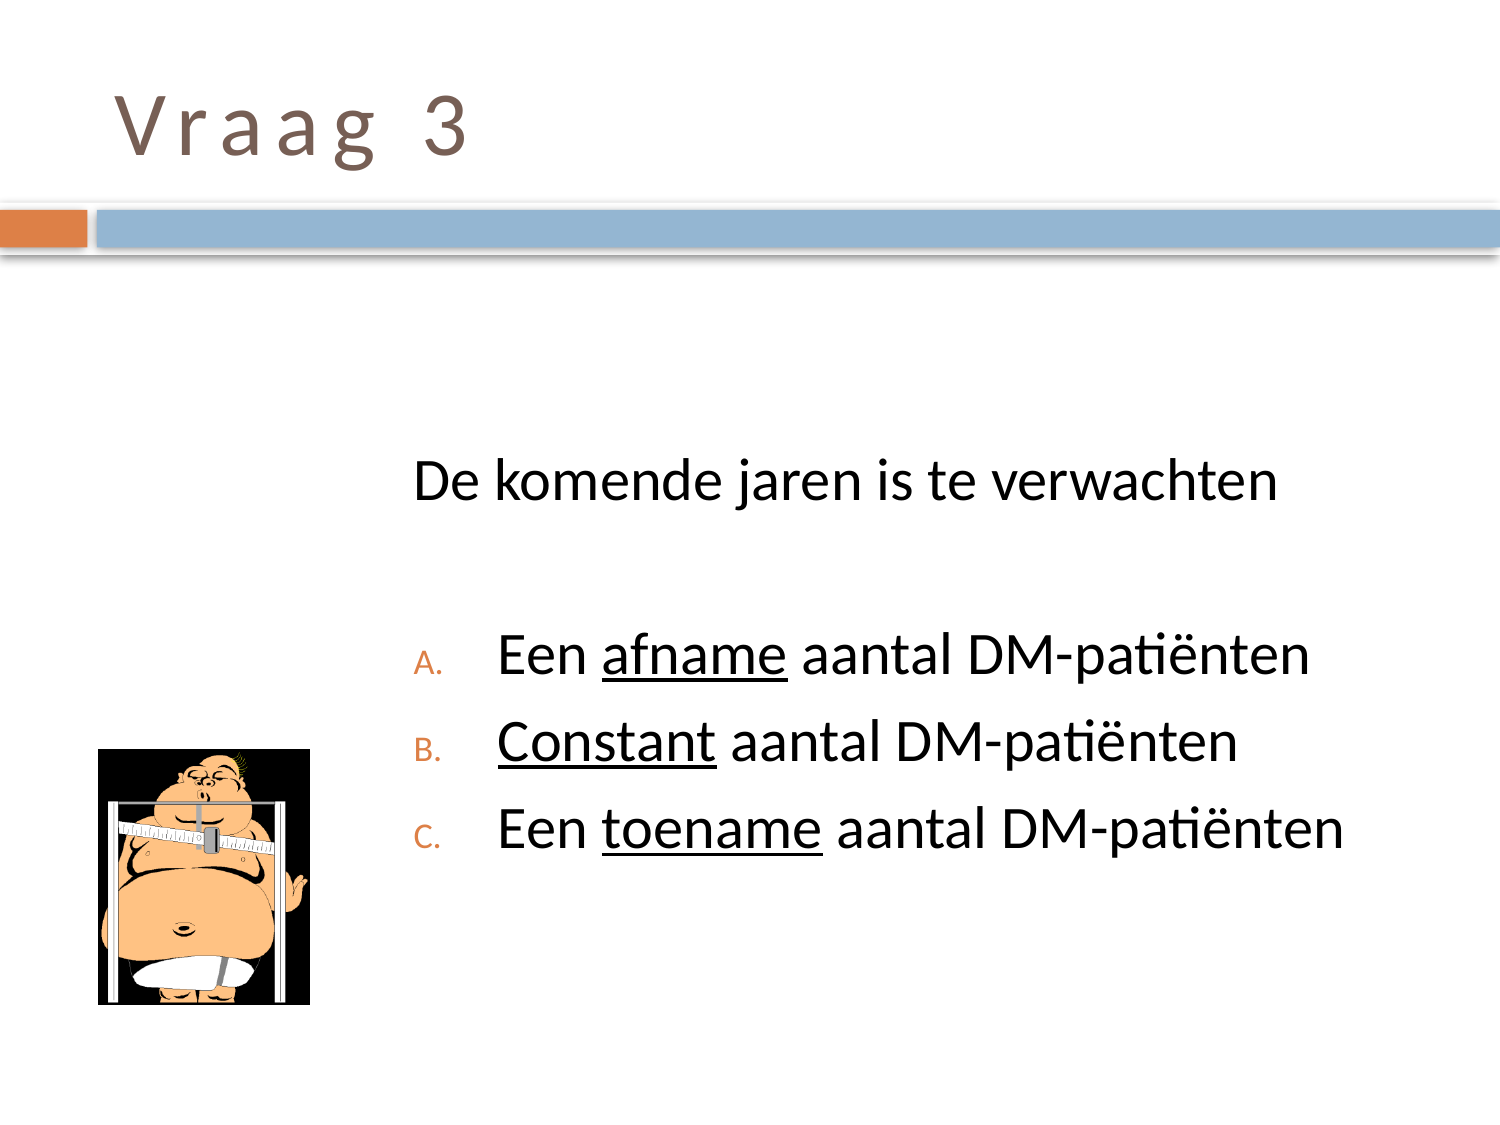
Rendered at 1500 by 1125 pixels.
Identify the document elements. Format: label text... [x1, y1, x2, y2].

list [98, 749, 311, 1006]
list De komende jaren is te verwachten Een afname aantal DM-patiënten Constant aantal DM-patiënten Een toename aantal DM-patiënten [398, 257, 1430, 1009]
title Vraag 3 [99, 37, 1438, 201]
